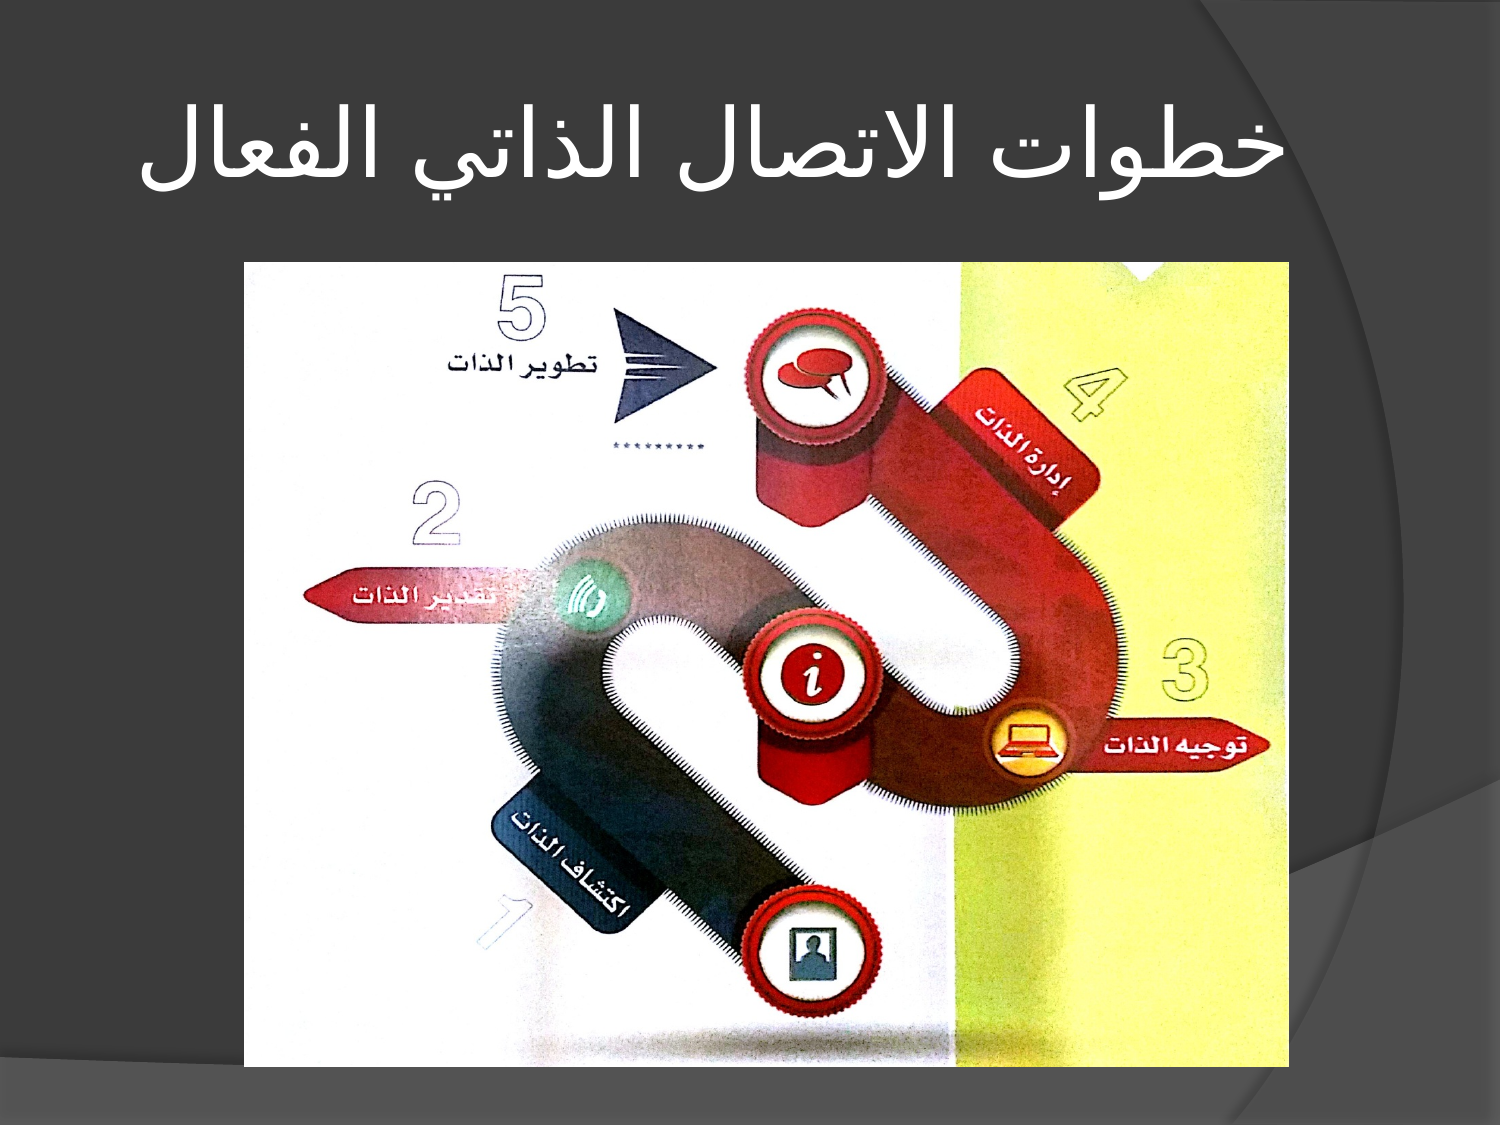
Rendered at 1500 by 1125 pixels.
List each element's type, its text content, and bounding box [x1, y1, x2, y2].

title خطوات الاتصال الذاتي الفعال [75, 45, 1300, 233]
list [244, 262, 1290, 1067]
